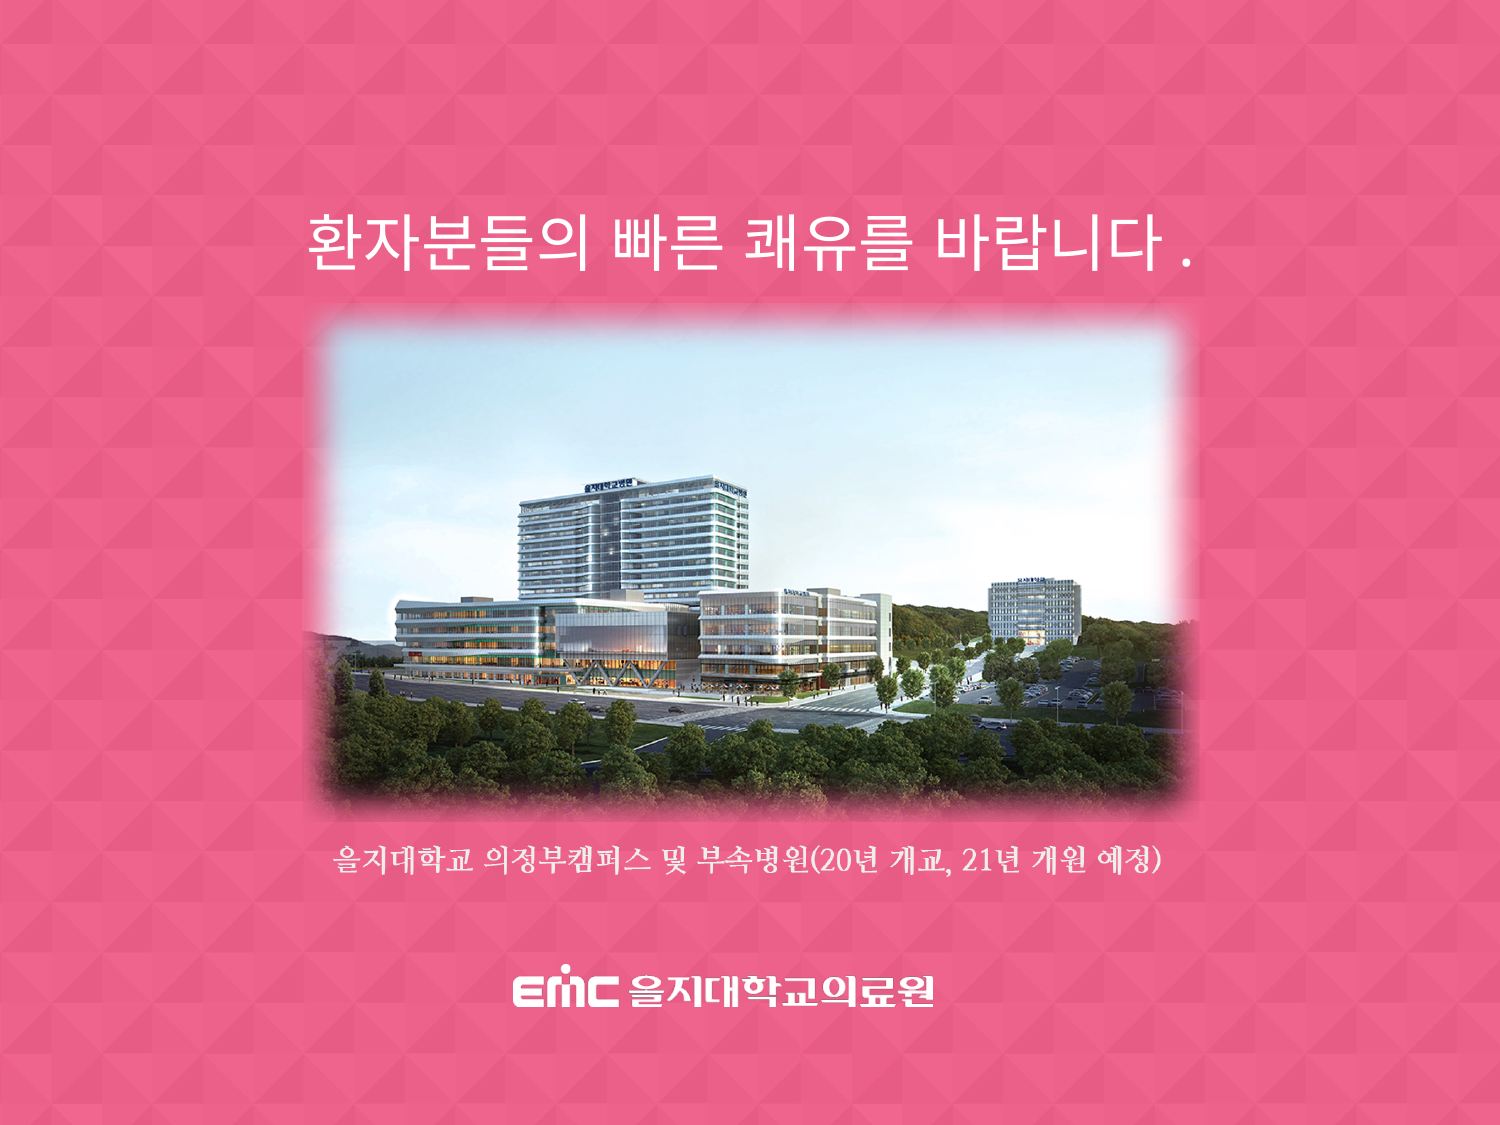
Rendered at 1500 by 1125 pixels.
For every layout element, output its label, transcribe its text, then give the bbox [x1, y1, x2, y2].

text_box 환자분들의 빠른 쾌유를 바랍니다. [255, 196, 1247, 286]
picture [0, 0, 1500, 1125]
